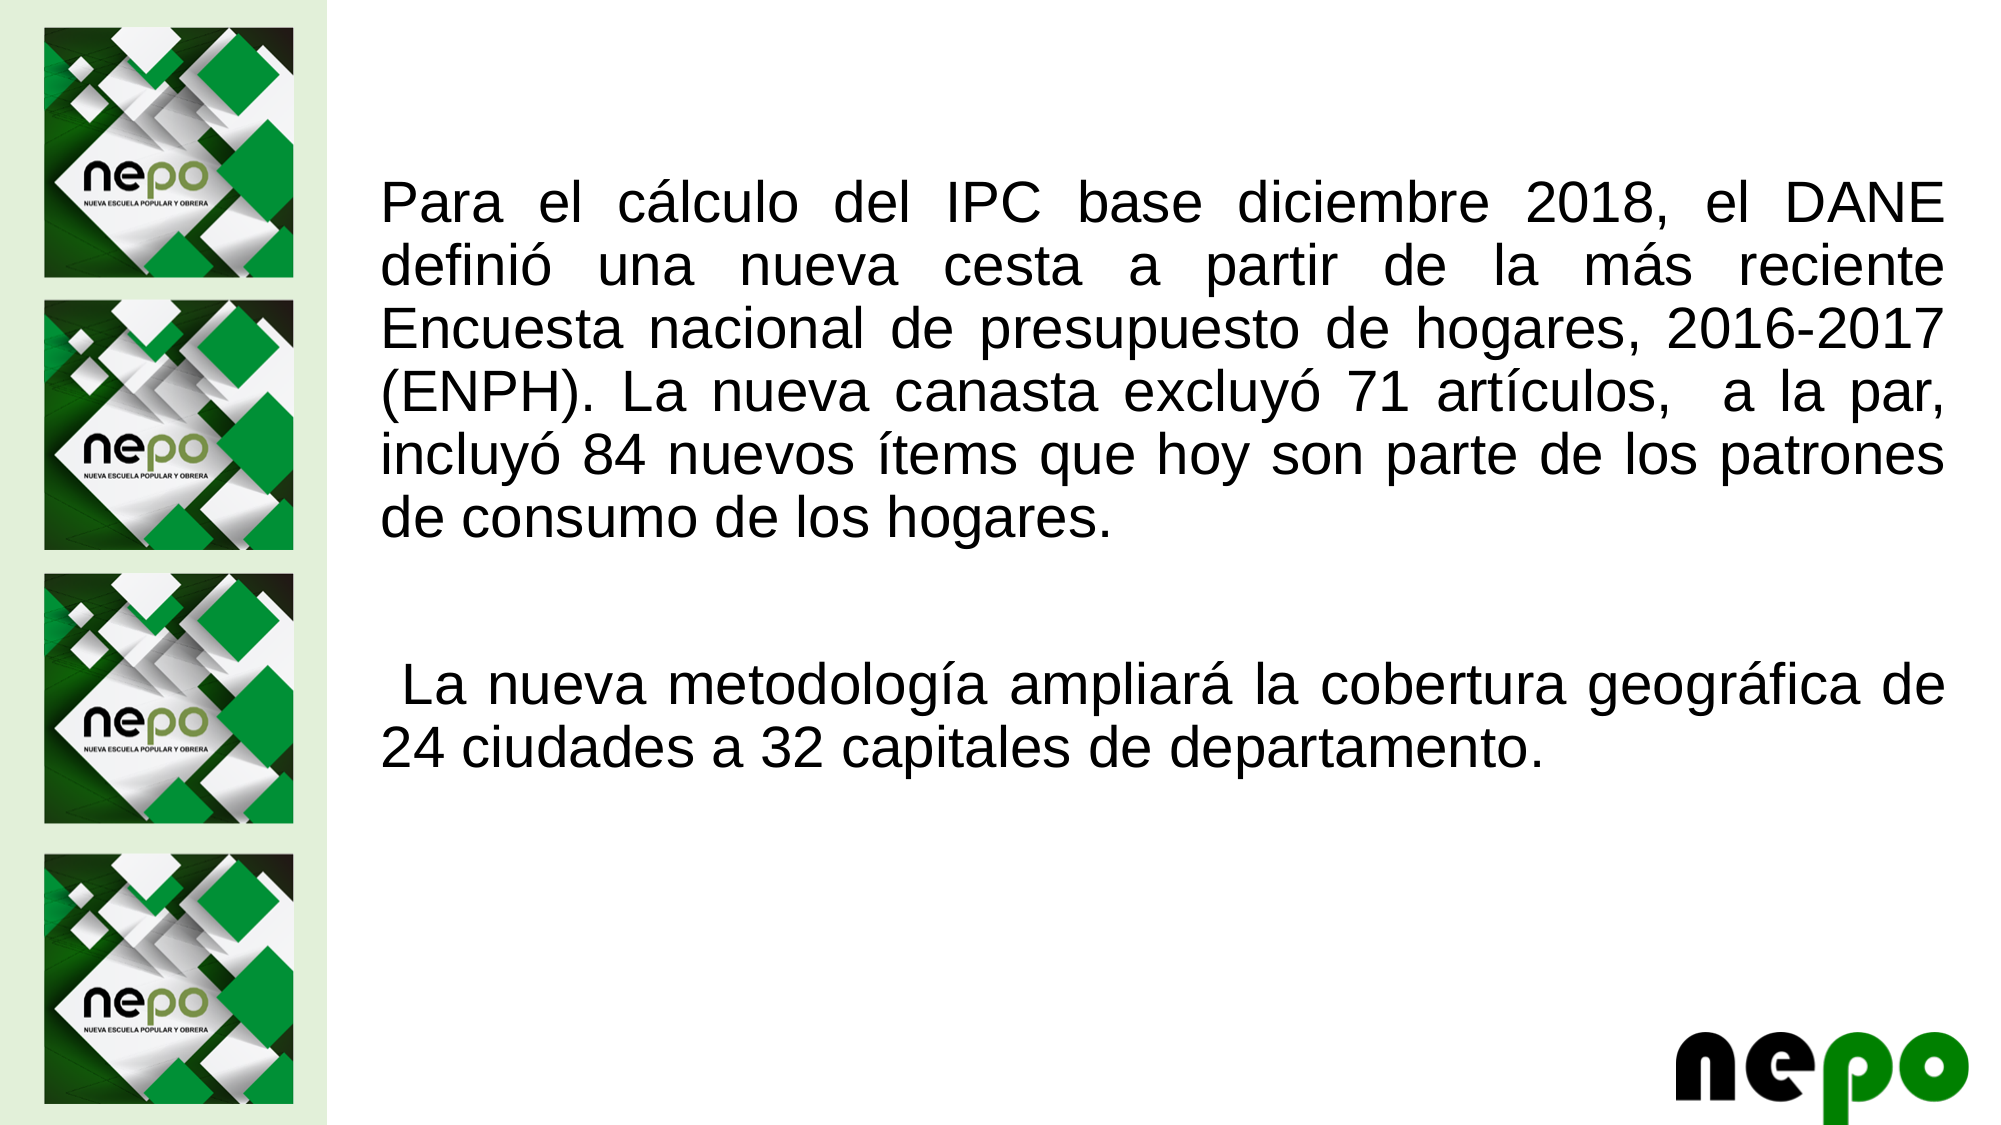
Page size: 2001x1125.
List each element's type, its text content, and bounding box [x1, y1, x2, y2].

picture [1676, 1032, 1969, 1125]
list Para el cálculo del IPC base diciembre 2018, el DANE definió una nueva cesta a partir de la más reciente Encuesta nacional de presupuesto de hogares, 2016-2017 (ENPH). La nueva canasta excluyó 71 artículos, a la par, incluyó 84 nuevos ítems que hoy son parte de los patrones de consumo de los hogares. La nueva metodología ampliará la cobertura geográfica de 24 ciudades a 32 capitales de departamento. [347, 164, 1964, 1014]
picture [0, 0, 327, 1125]
